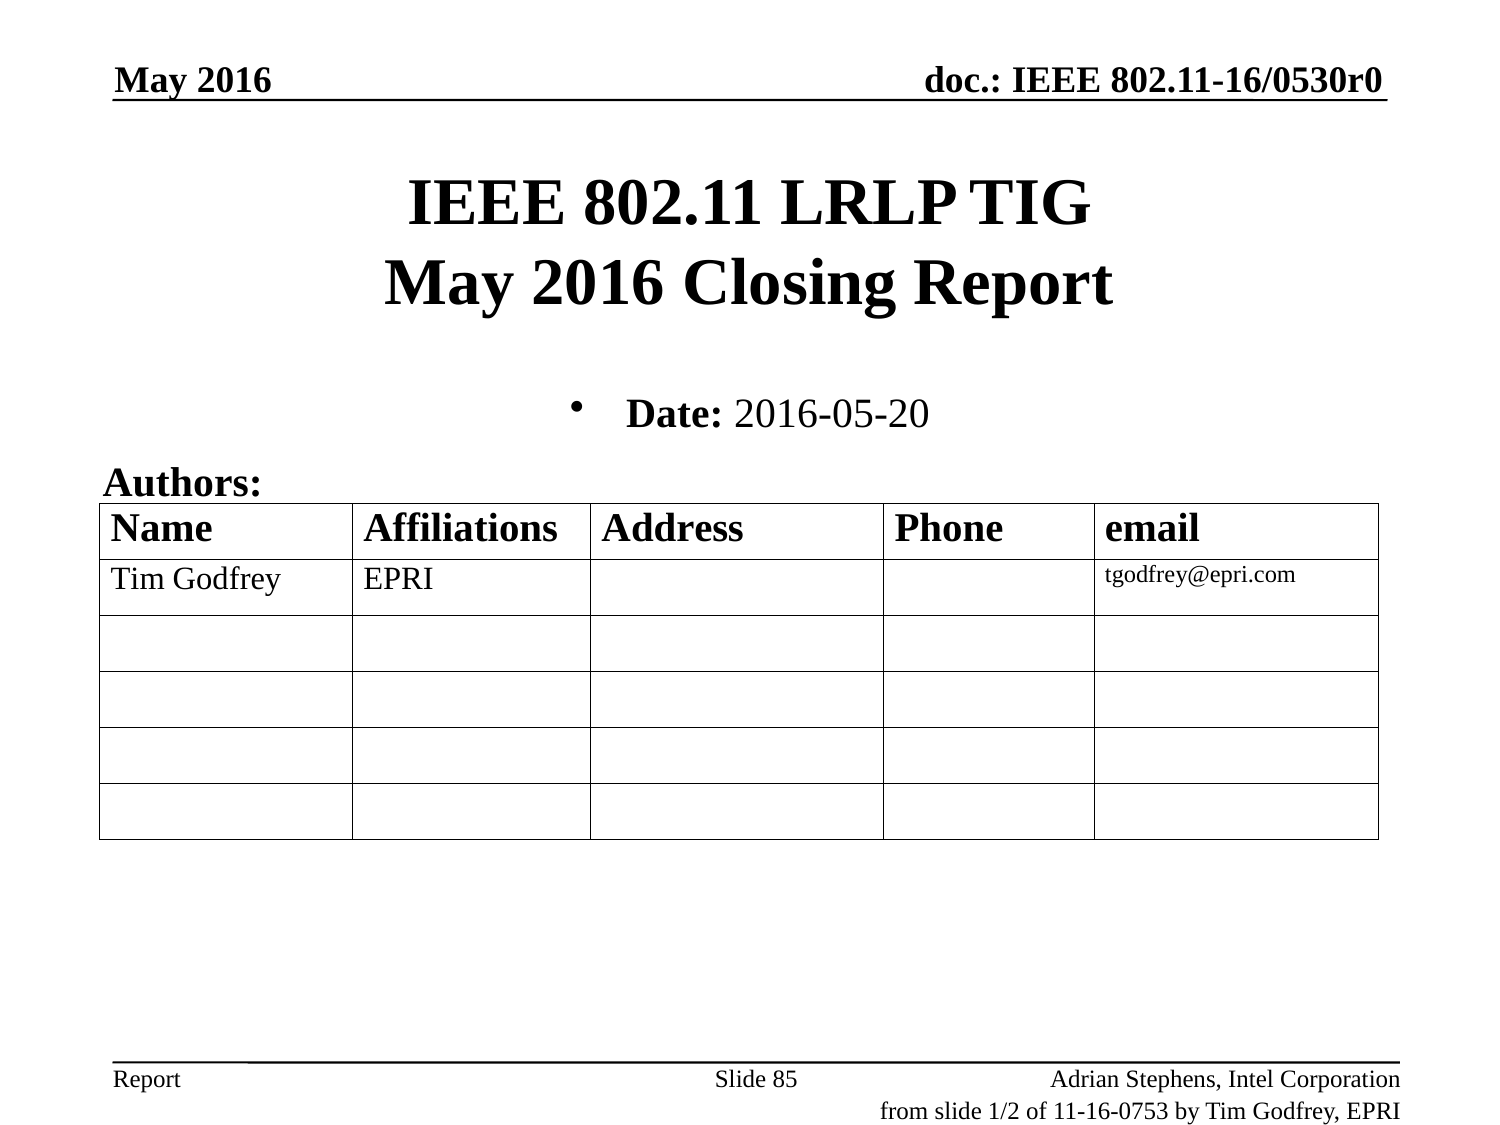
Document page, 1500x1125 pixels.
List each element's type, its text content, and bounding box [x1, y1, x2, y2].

footer Adrian Stephens, Intel Corporation [902, 1061, 1402, 1087]
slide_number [114, 54, 374, 101]
text_box from slide 1/2 of 11-16-0753 by Tim Godfrey, EPRI [343, 1087, 1417, 1125]
text_box Authors: [87, 446, 325, 501]
slide_number Slide 85 [711, 1061, 801, 1087]
title IEEE 802.11 LRLP TIG May 2016 Closing Report [112, 149, 1388, 325]
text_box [84, 502, 1410, 910]
list Date: 2016-05-20 [112, 378, 1388, 444]
